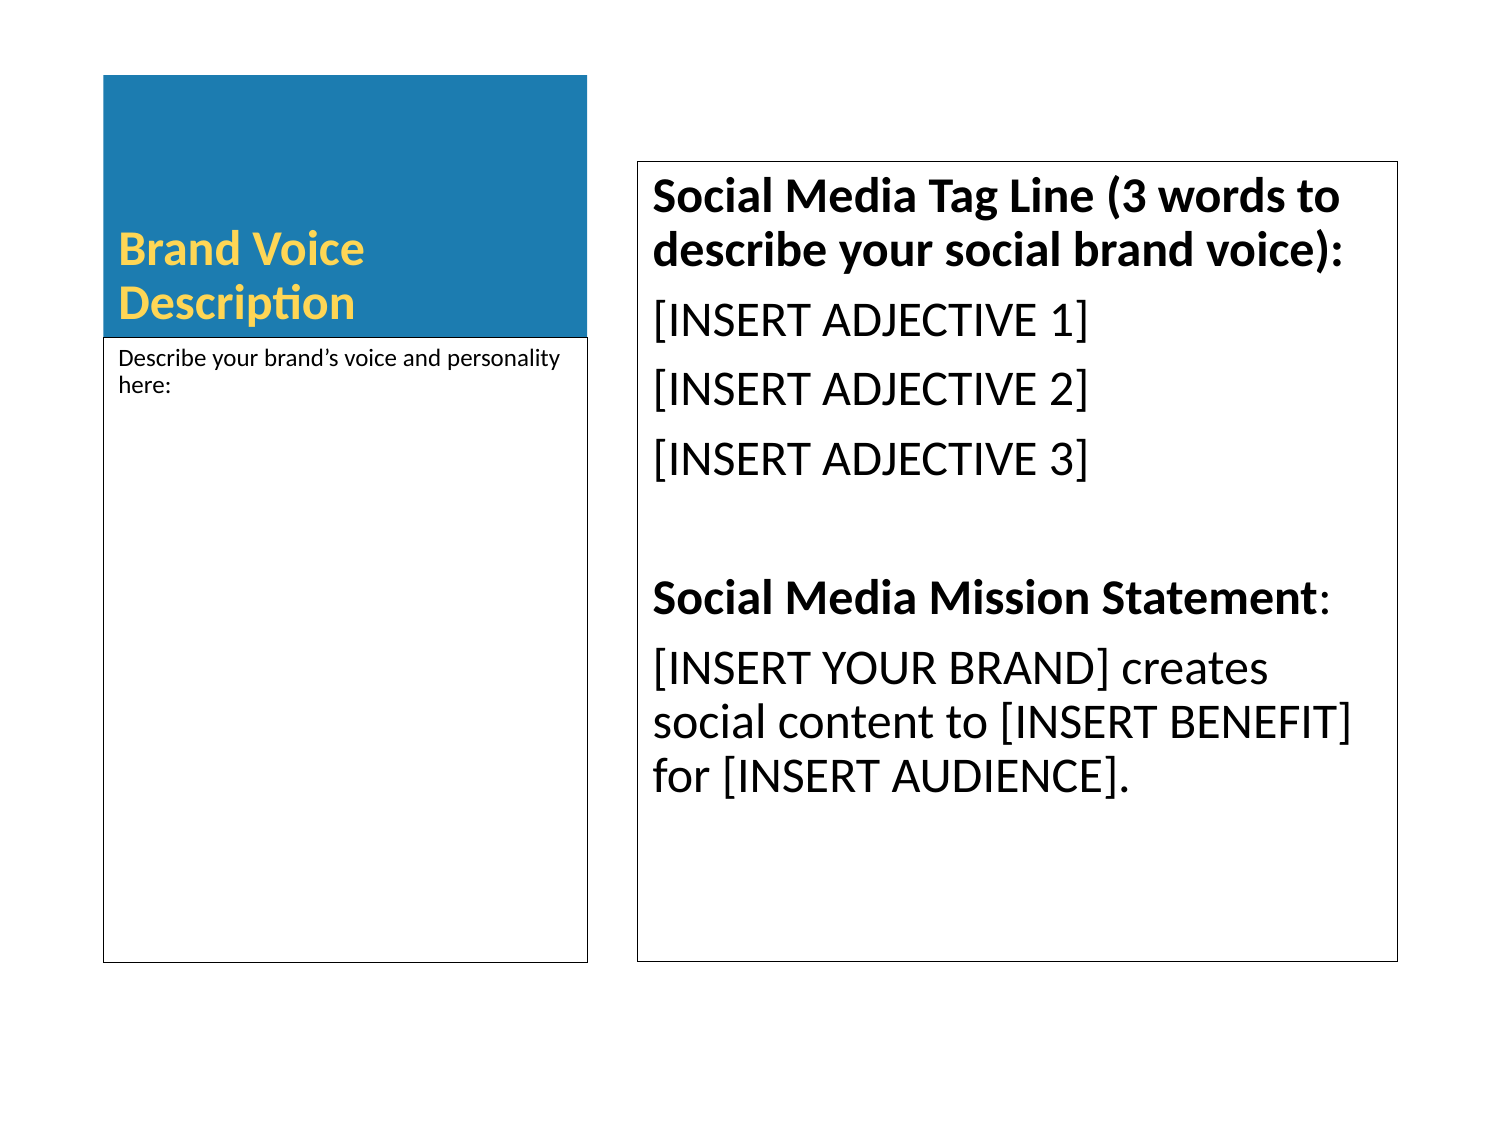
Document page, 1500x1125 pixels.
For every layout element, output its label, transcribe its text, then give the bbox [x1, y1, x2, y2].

title Brand Voice Description [103, 75, 588, 337]
list Describe your brand’s voice and personality here: [103, 337, 588, 963]
list Social Media Tag Line (3 words to describe your social brand voice): [INSERT ADJECTIVE 1] [INSERT ADJECTIVE 2] [INSERT ADJECTIVE 3] Social Media Mission Statement: [INSERT YOUR BRAND] creates social content to [INSERT BENEFIT] for [INSERT AUDIENCE]. [637, 161, 1398, 962]
